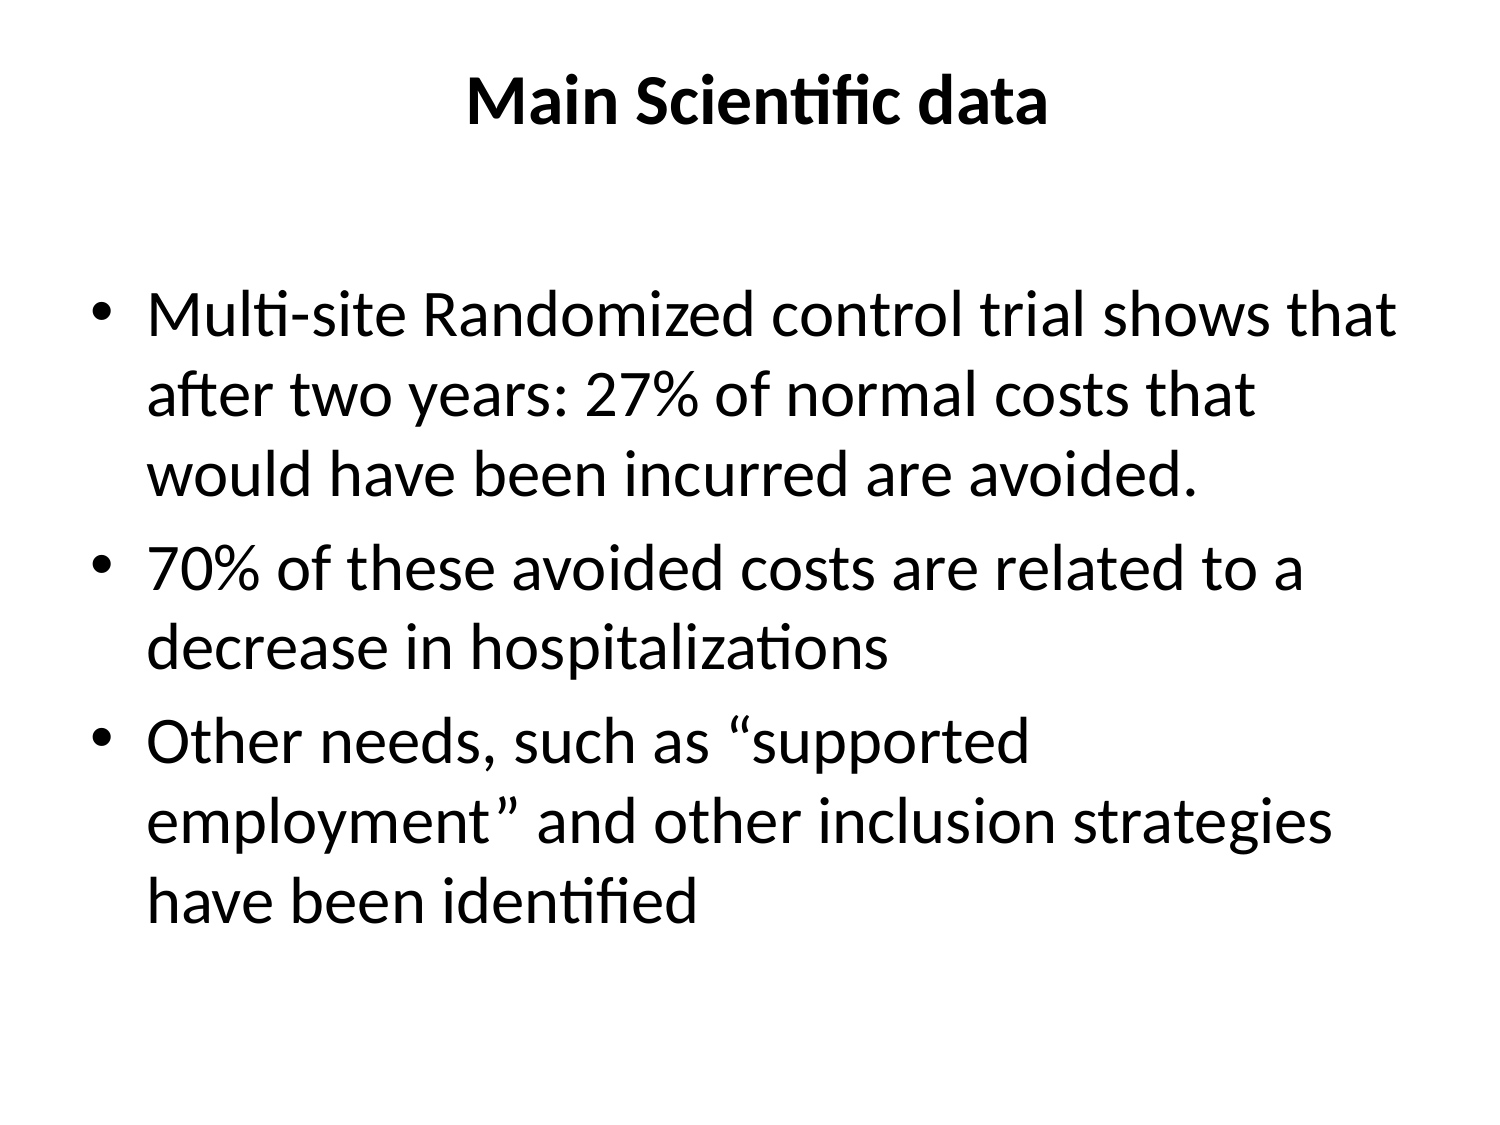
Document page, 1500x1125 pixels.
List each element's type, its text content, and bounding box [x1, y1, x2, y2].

list Multi-site Randomized control trial shows that after two years: 27% of normal costs that would have been incurred are avoided. 70% of these avoided costs are related to a decrease in hospitalizations Other needs, such as “supported employment” and other inclusion strategies have been identified [74, 262, 1426, 1006]
title Main Scientific data [74, 44, 1426, 233]
